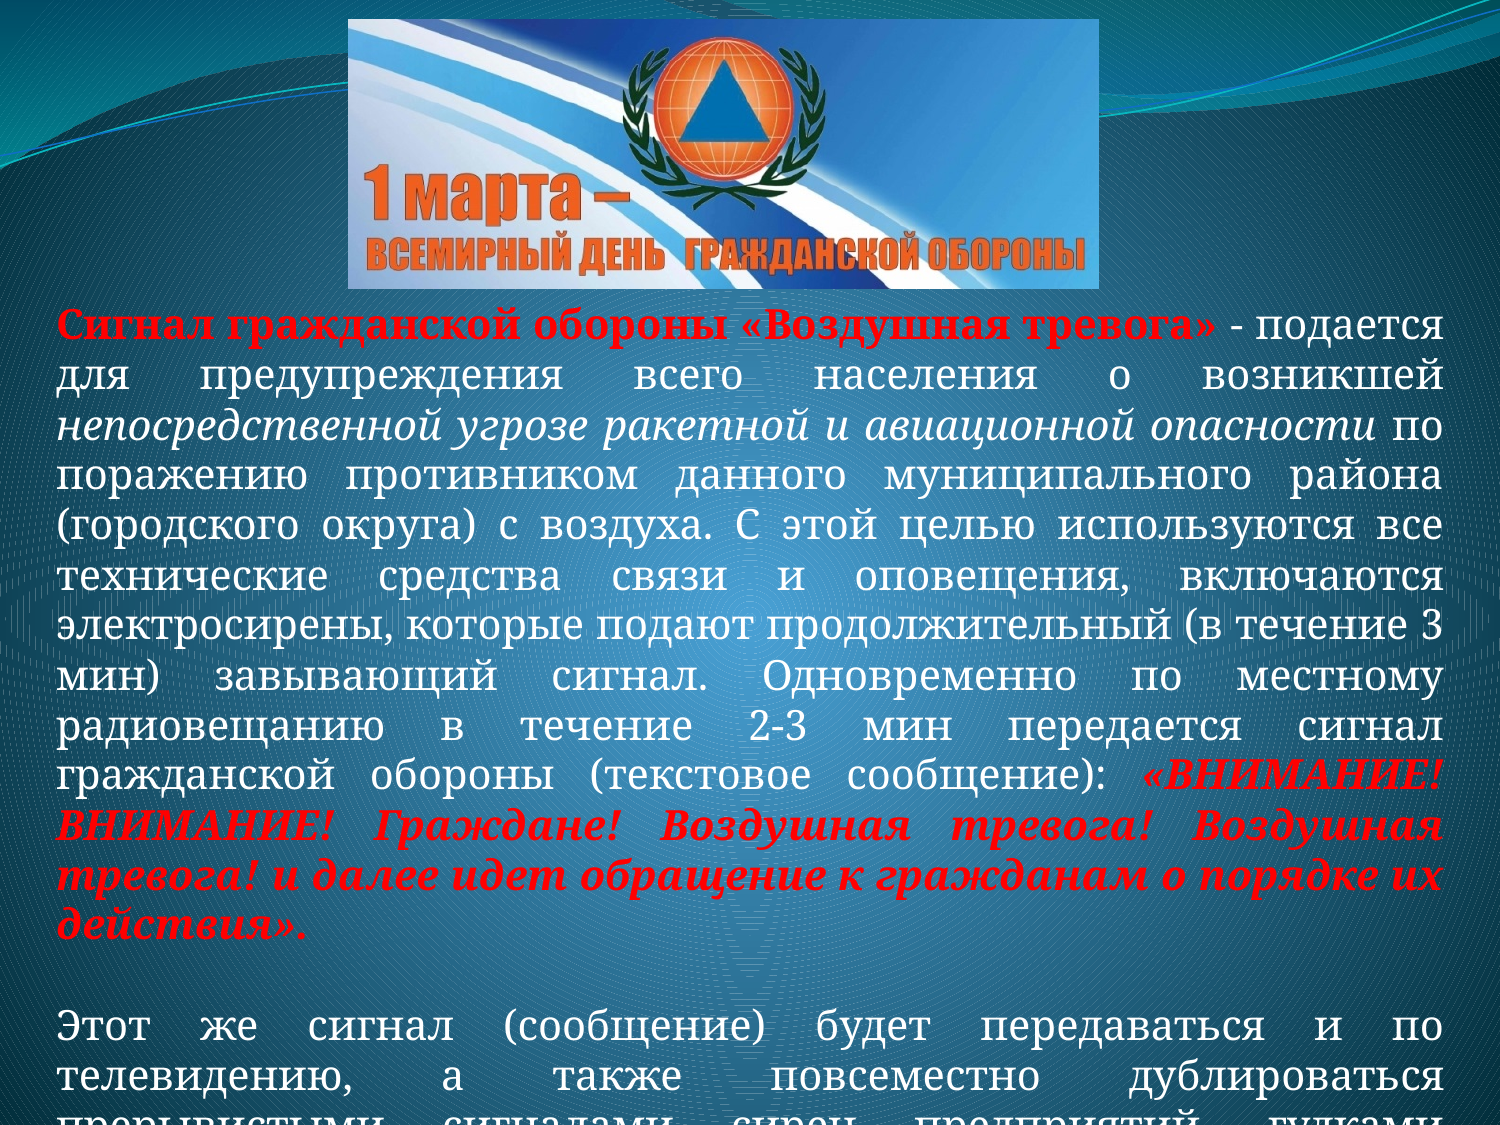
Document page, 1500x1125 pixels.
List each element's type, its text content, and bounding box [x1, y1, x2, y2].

picture [348, 18, 1099, 289]
text_box Сигнал гражданской обороны «Воздушная тревога» - подается для предупреждения всего населения о возникшей непосредственной угрозе ракетной и авиационной опасности по поражению противником данного муниципального района (городского округа) с воздуха. С этой целью используются все технические средства связи и оповещения, включаются электросирены, которые подают продолжительный (в течение 3 мин) завывающий сигнал. Одновременно по местному радиовещанию в течение 2-3 мин передается сигнал гражданской обороны (текстовое сообщение): «ВНИМАНИЕ! ВНИМАНИЕ! Граждане! Воздушная тревога! Воздушная тревога! и далее идет обращение к гражданам о порядке их действия». Этот же сигнал (сообщение) будет передаваться и по телевидению, а также повсеместно дублироваться прерывистыми сигналами сирен предприятий, гудками тепловозов, судов и других транспортных средств. [41, 290, 1459, 1125]
